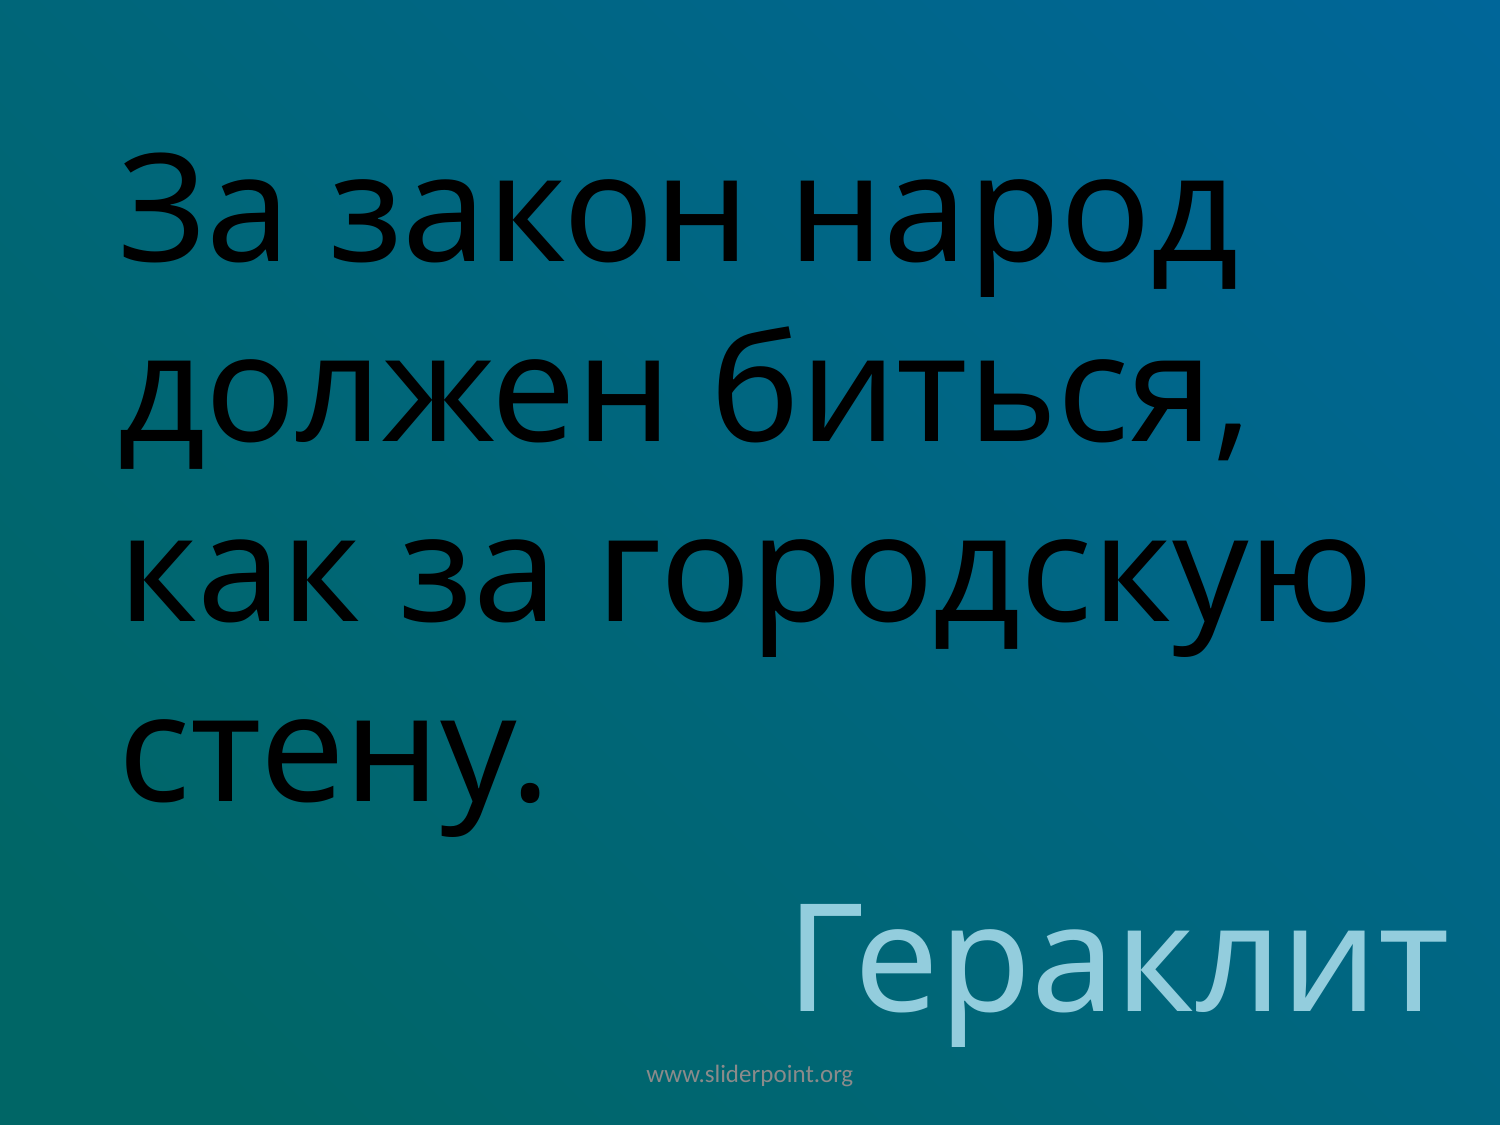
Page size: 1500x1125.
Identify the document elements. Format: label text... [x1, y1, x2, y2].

footer www.sliderpoint.org [512, 1042, 988, 1103]
list За закон народ должен биться, как за городскую стену. Гераклит [46, 23, 1465, 1090]
